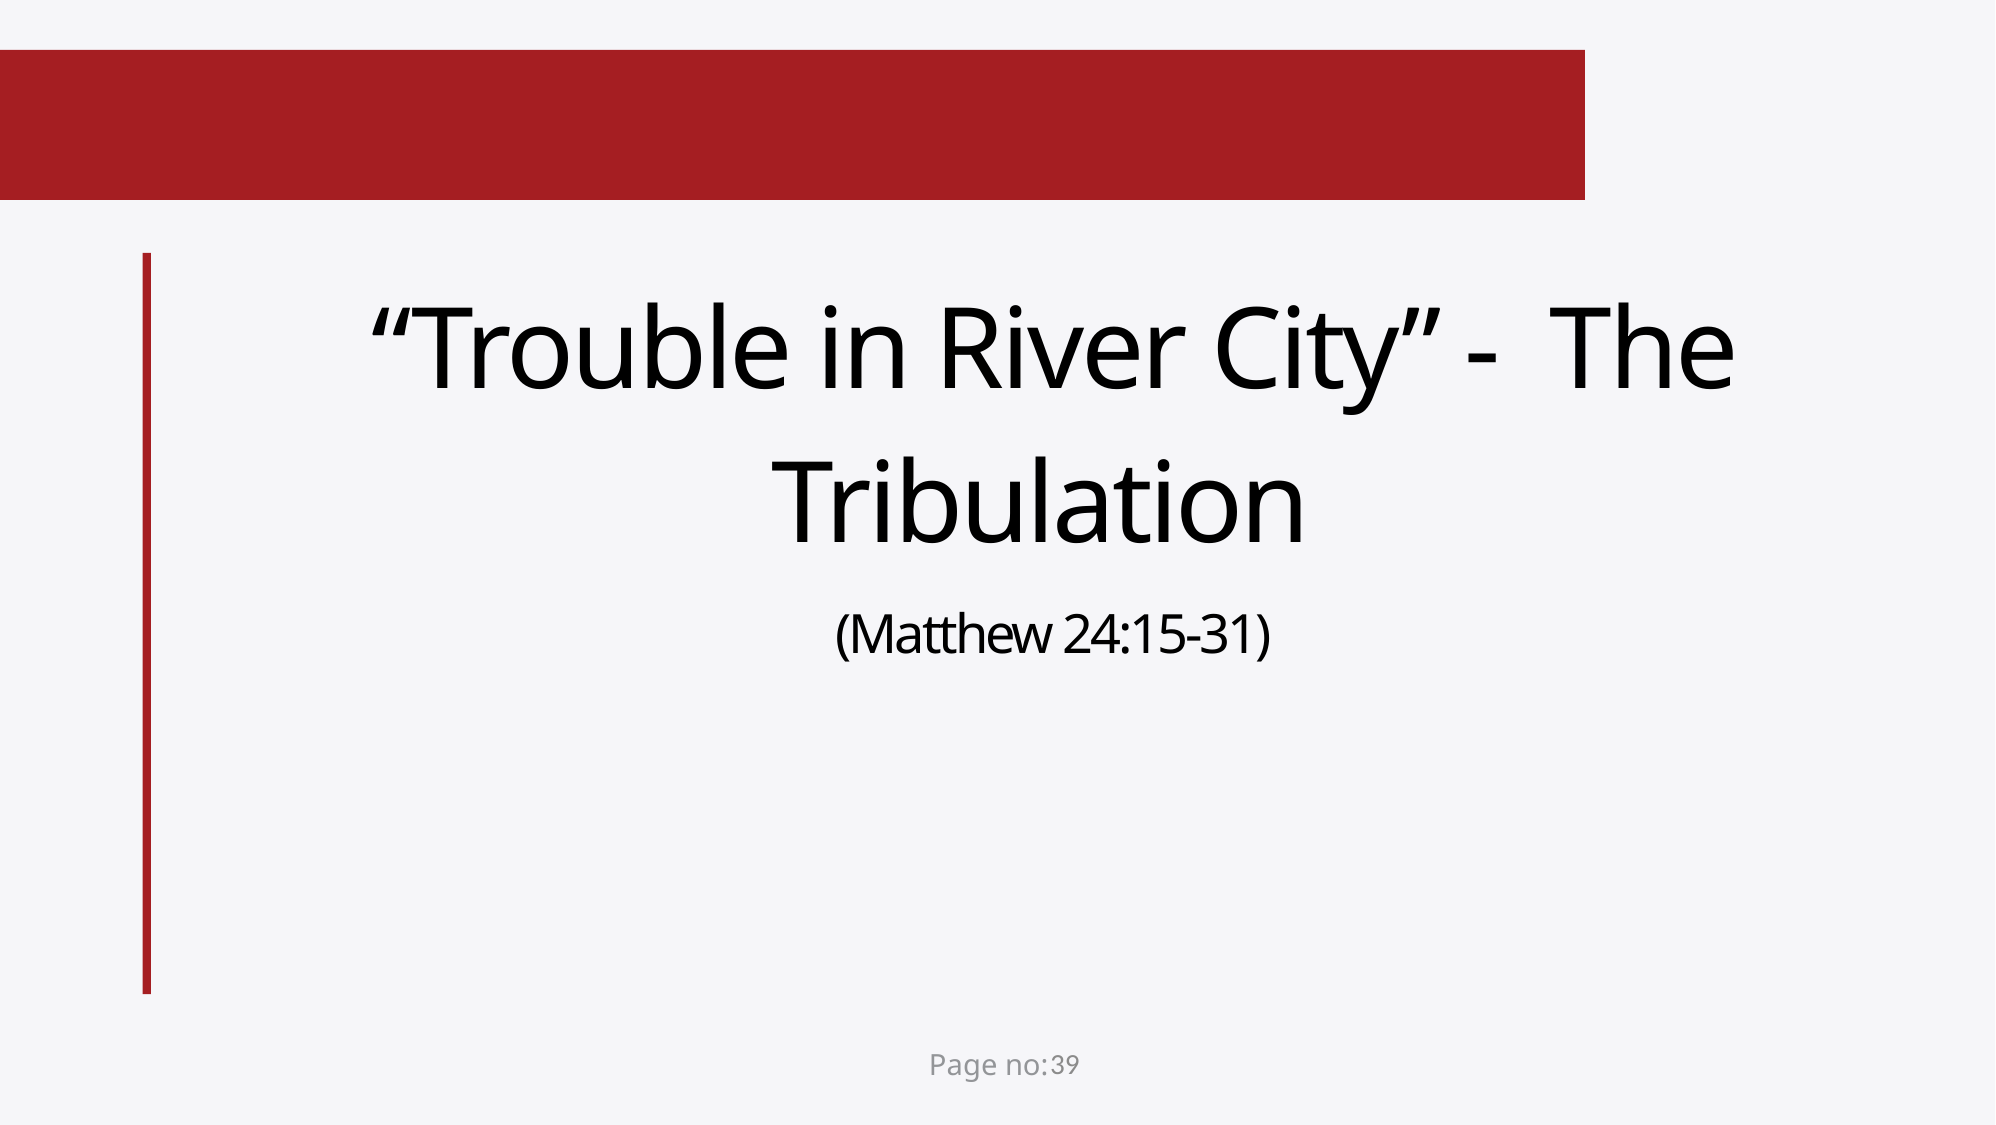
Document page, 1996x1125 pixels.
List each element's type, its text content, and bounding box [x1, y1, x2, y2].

subtitle “Trouble in River City” - The Tribulation (Matthew 24:15-31) [197, 249, 1910, 1000]
